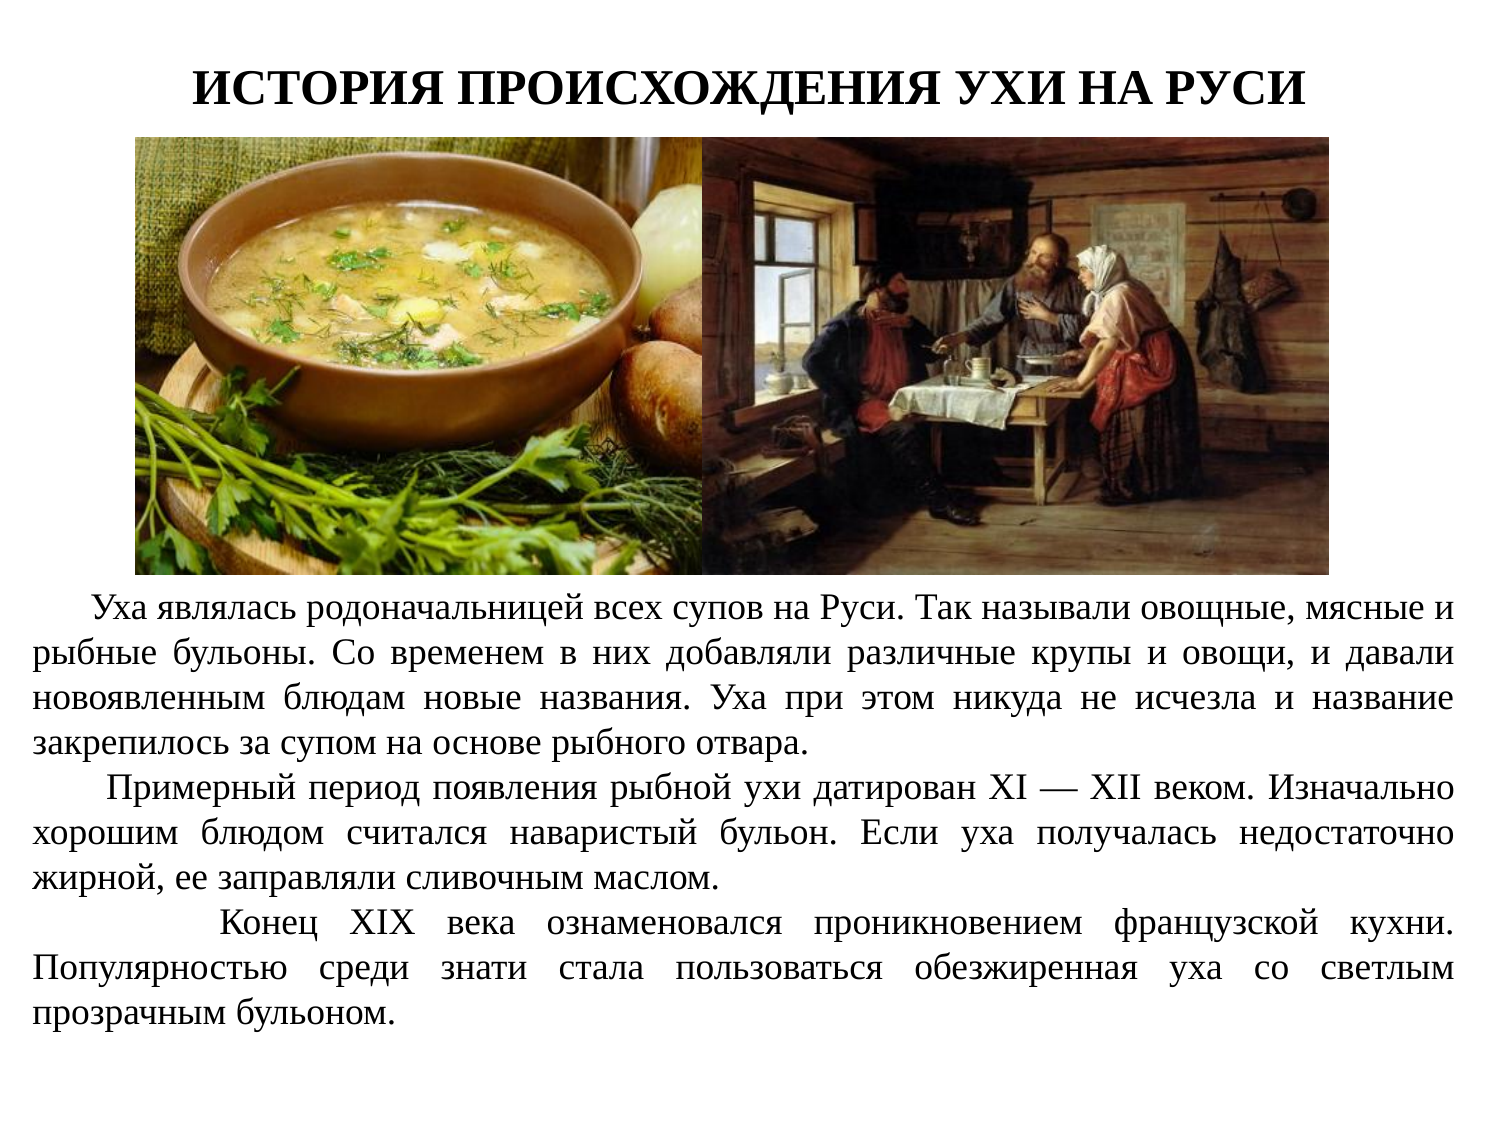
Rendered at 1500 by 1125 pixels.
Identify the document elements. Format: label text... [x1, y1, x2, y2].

title ИСТОРИЯ ПРОИСХОЖДЕНИЯ УХИ НА РУСИ [75, 45, 1425, 185]
text_box Уха являлась родоначальницей всех супов на Руси. Так называли овощные, мясные и рыбные бульоны. Со временем в них добавляли различные крупы и овощи, и давали новоявленным блюдам новые названия. Уха при этом никуда не исчезла и название закрепилось за супом на основе рыбного отвара. Примерный период появления рыбной ухи датирован XI — XII веком. Изначально хорошим блюдом считался наваристый бульон. Если уха получалась недостаточно жирной, ее заправляли сливочным маслом. Конец XIX века ознаменовался проникновением французской кухни. Популярностью среди знати стала пользоваться обезжиренная уха со светлым прозрачным бульоном. [17, 574, 1471, 1039]
picture [135, 136, 1330, 575]
